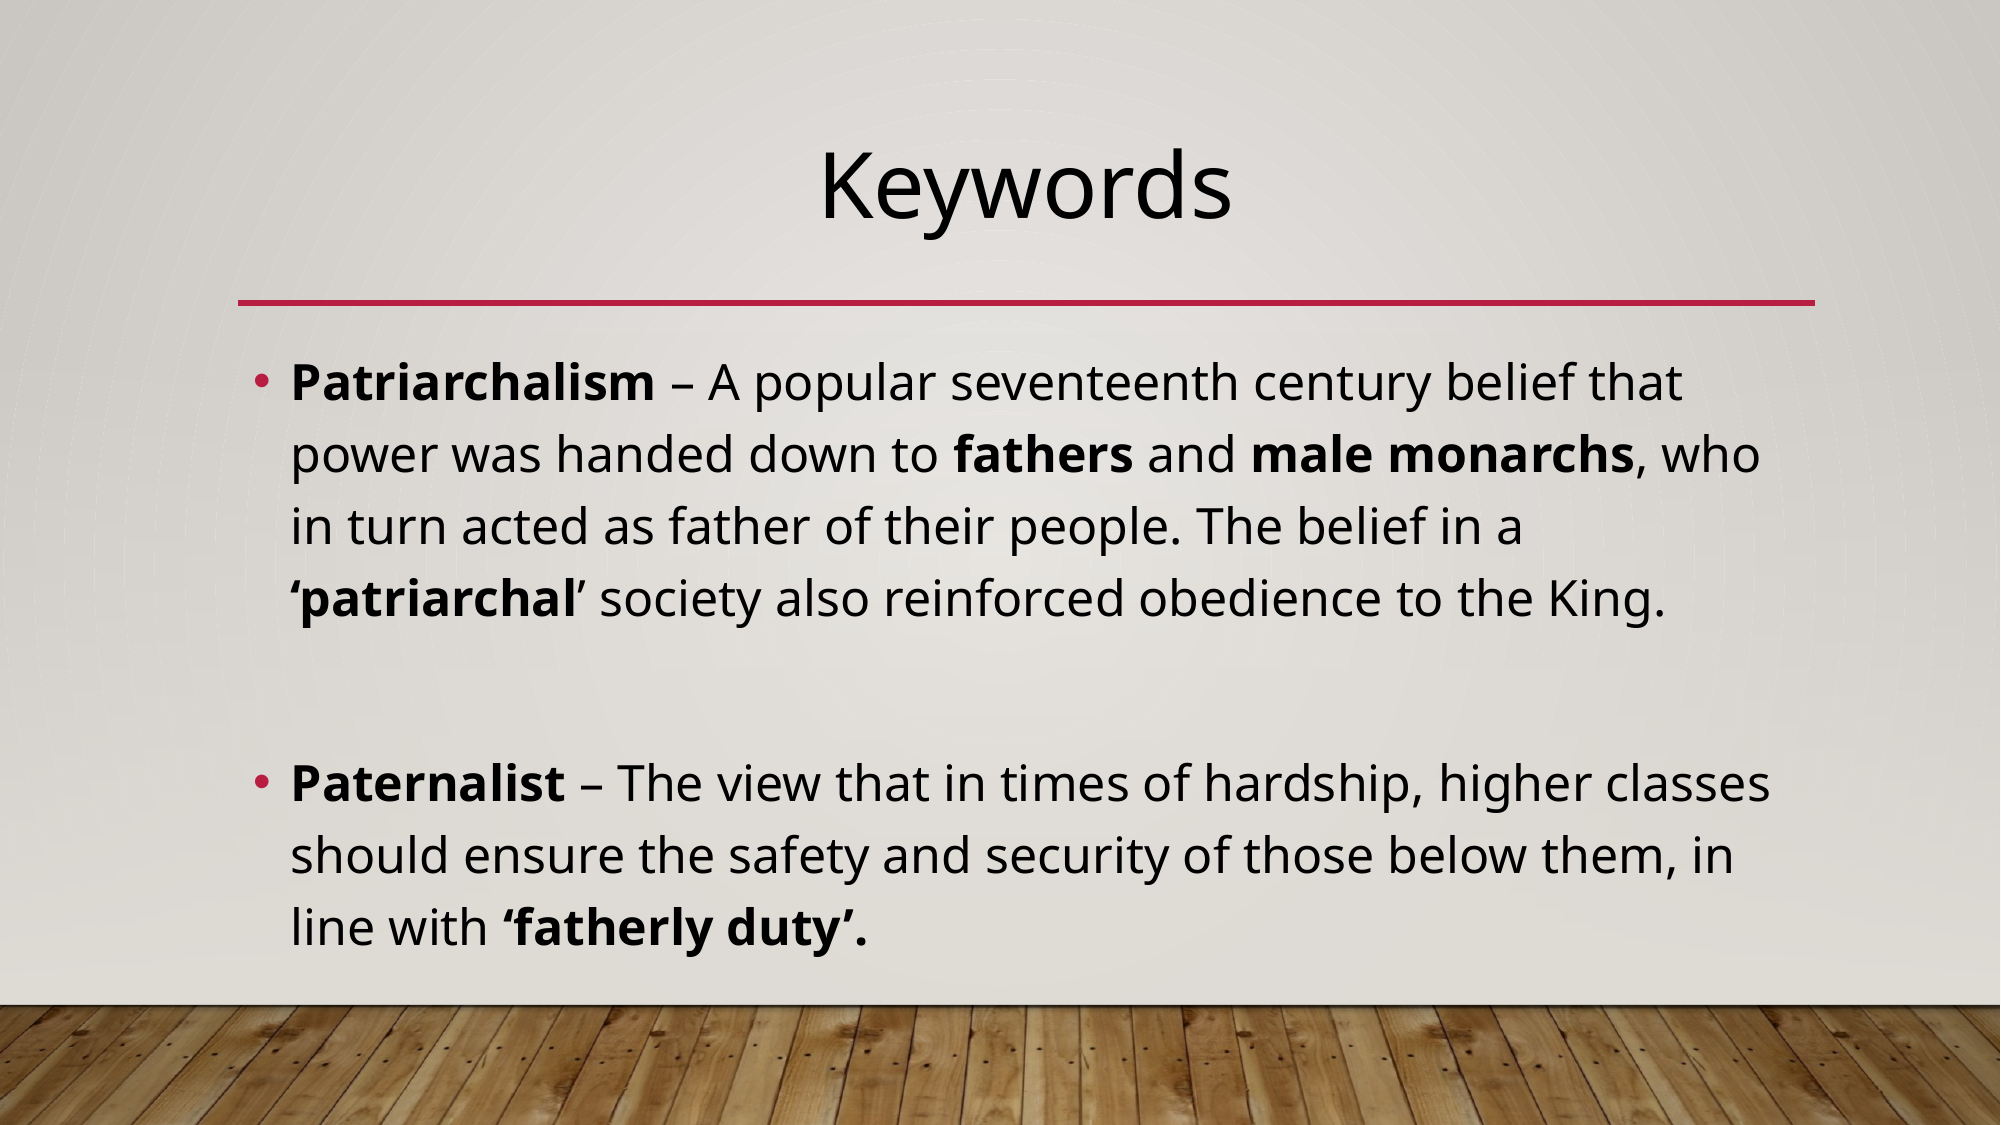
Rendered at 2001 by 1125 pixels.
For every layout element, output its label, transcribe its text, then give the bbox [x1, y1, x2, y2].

list Patriarchalism – A popular seventeenth century belief that power was handed down to fathers and male monarchs, who in turn acted as father of their people. The belief in a ‘patriarchal’ society also reinforced obedience to the King. Paternalist – The view that in times of hardship, higher classes should ensure the safety and security of those below them, in line with ‘fatherly duty’. [238, 330, 1814, 981]
picture [0, 1005, 2000, 1125]
title Keywords [238, 131, 1814, 305]
